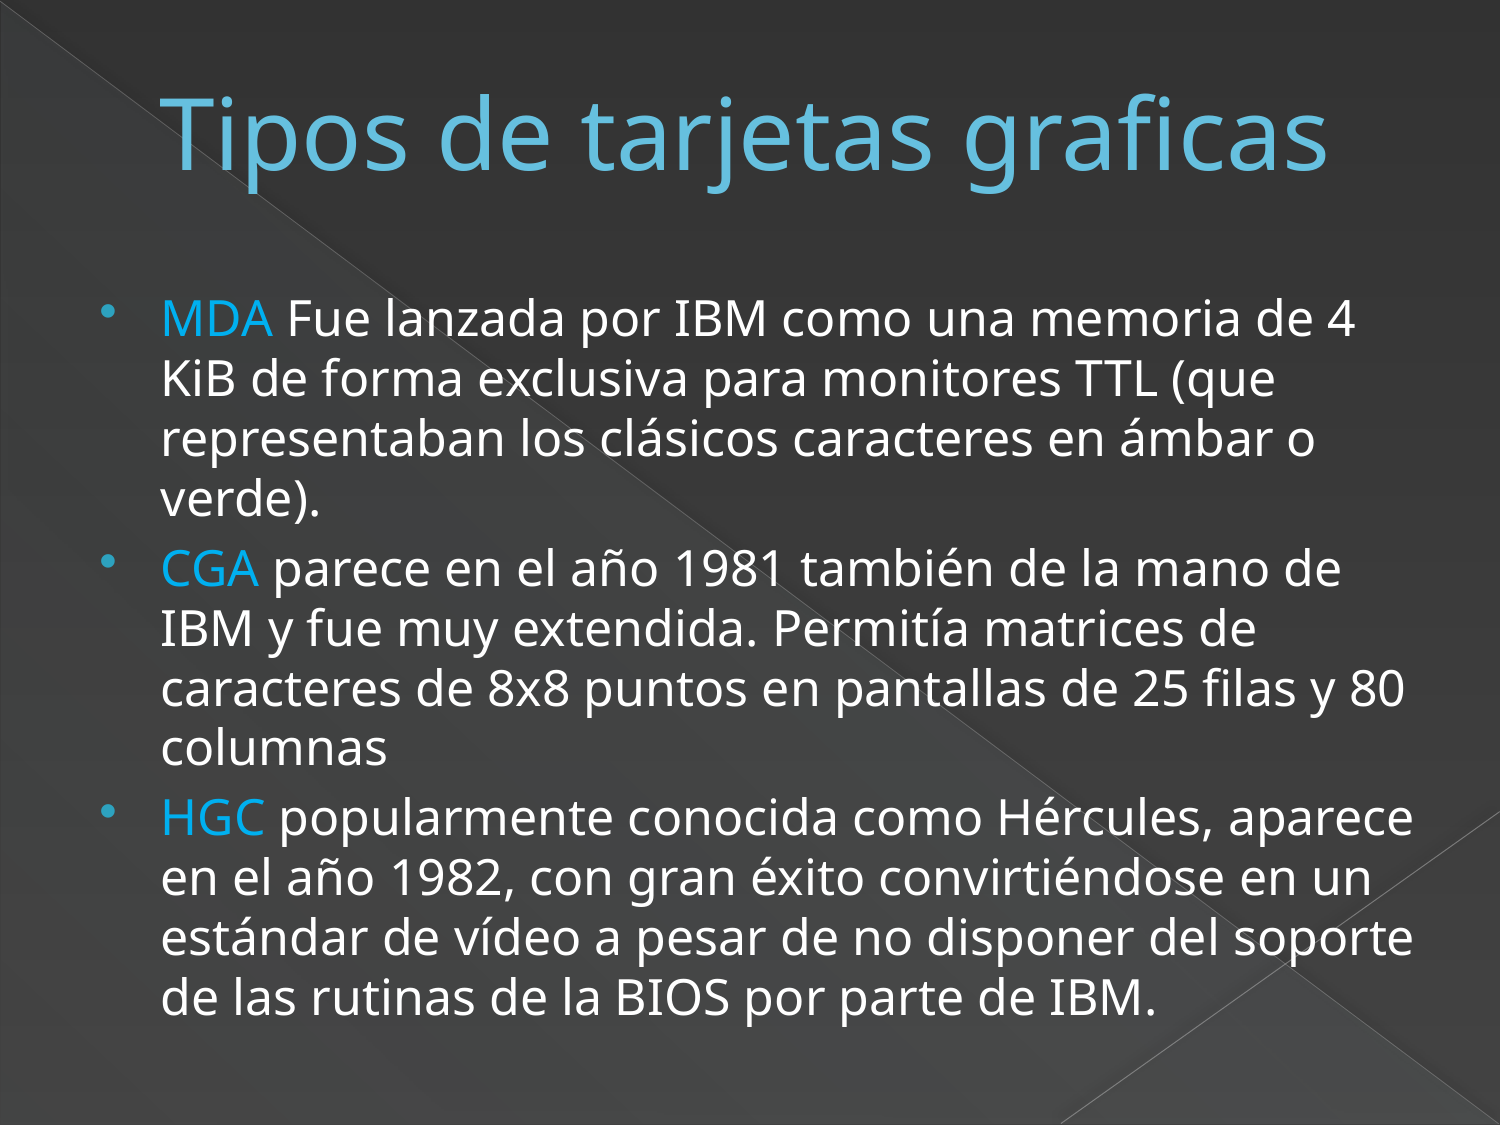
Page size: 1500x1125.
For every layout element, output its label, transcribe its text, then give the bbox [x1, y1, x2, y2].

title Tipos de tarjetas graficas [64, 19, 1449, 243]
list MDA Fue lanzada por IBM como una memoria de 4 KiB de forma exclusiva para monitores TTL (que representaban los clásicos caracteres en ámbar o verde). CGA parece en el año 1981 también de la mano de IBM y fue muy extendida. Permitía matrices de caracteres de 8x8 puntos en pantallas de 25 filas y 80 columnas HGC popularmente conocida como Hércules, aparece en el año 1982, con gran éxito convirtiéndose en un estándar de vídeo a pesar de no disponer del soporte de las rutinas de la BIOS por parte de IBM. [76, 278, 1436, 1059]
